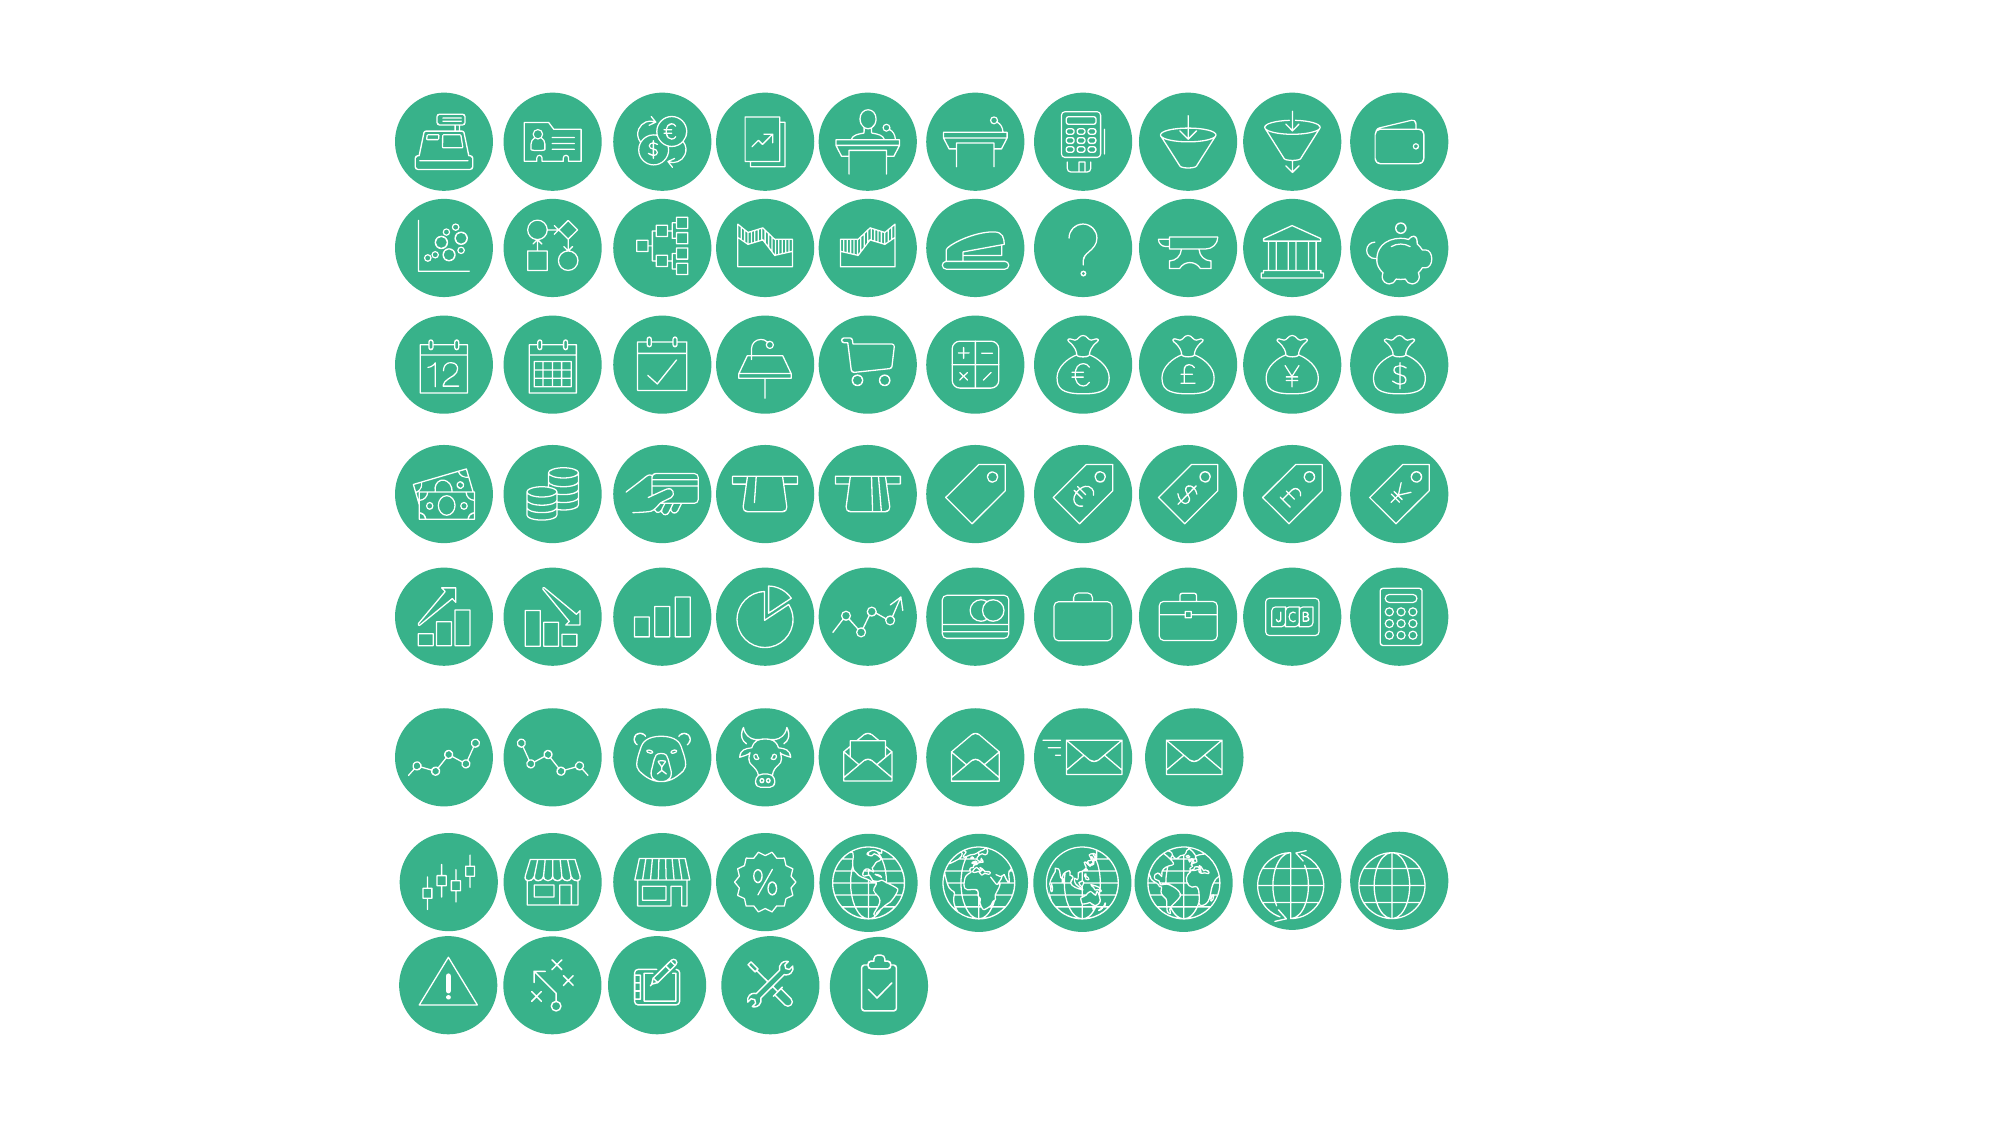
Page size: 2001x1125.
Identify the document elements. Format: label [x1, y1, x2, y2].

text_box [753, 868, 763, 884]
text_box [425, 501, 434, 510]
text_box [1034, 708, 1133, 807]
text_box [941, 231, 1010, 270]
text_box [1393, 354, 1406, 358]
text_box [1295, 849, 1307, 862]
text_box [969, 599, 1005, 622]
text_box [457, 246, 466, 255]
text_box [1138, 198, 1238, 298]
text_box [1374, 119, 1425, 165]
text_box [1060, 111, 1102, 159]
text_box [503, 936, 602, 1035]
text_box [759, 777, 765, 784]
text_box [1279, 487, 1302, 508]
text_box [926, 198, 1025, 298]
text_box [636, 336, 688, 392]
text_box [532, 128, 544, 140]
text_box [419, 957, 478, 1005]
text_box [1243, 444, 1342, 544]
text_box [1372, 334, 1427, 395]
text_box [1366, 235, 1433, 285]
text_box [670, 749, 678, 754]
text_box [926, 444, 1025, 544]
text_box [441, 134, 464, 149]
text_box [637, 115, 688, 168]
text_box [1302, 611, 1310, 622]
text_box [608, 936, 707, 1035]
text_box [399, 833, 498, 932]
text_box [951, 340, 974, 364]
text_box [1358, 852, 1426, 920]
text_box [633, 732, 647, 746]
text_box [751, 133, 774, 148]
text_box [503, 833, 602, 932]
text_box [1401, 374, 1407, 385]
text_box [942, 116, 1008, 168]
text_box [1165, 739, 1223, 776]
text_box [1094, 471, 1106, 483]
text_box [818, 708, 917, 807]
text_box [1076, 137, 1086, 145]
text_box [860, 954, 898, 1012]
text_box [633, 992, 642, 1000]
text_box [734, 851, 797, 913]
text_box [818, 315, 917, 414]
text_box [1260, 224, 1325, 279]
text_box [839, 223, 896, 268]
text_box [765, 777, 771, 784]
text_box [832, 846, 906, 920]
text_box [1084, 873, 1090, 881]
text_box [1134, 833, 1233, 932]
text_box [843, 732, 893, 782]
text_box [634, 857, 691, 907]
text_box [818, 567, 917, 666]
text_box [1177, 485, 1198, 505]
text_box [1243, 315, 1342, 414]
text_box [1264, 119, 1321, 174]
text_box [613, 315, 712, 414]
text_box [530, 137, 546, 152]
text_box [716, 198, 815, 298]
text_box [747, 960, 794, 1008]
text_box [562, 975, 574, 987]
text_box [1303, 471, 1316, 483]
text_box [395, 708, 493, 807]
text_box [1368, 463, 1430, 525]
text_box [442, 248, 456, 262]
text_box [395, 198, 493, 298]
text_box [533, 970, 562, 1012]
text_box [818, 198, 917, 298]
text_box [613, 198, 712, 298]
text_box [625, 472, 699, 516]
text_box [1390, 482, 1412, 504]
text_box [1243, 831, 1342, 930]
text_box [1157, 463, 1219, 525]
text_box [399, 936, 498, 1035]
text_box [613, 708, 712, 807]
text_box [716, 708, 815, 807]
text_box [1052, 463, 1114, 525]
text_box [1288, 611, 1296, 623]
text_box [1087, 137, 1097, 145]
text_box [1157, 236, 1219, 270]
text_box [395, 92, 493, 191]
text_box [633, 974, 642, 982]
text_box [716, 833, 815, 932]
text_box [434, 235, 449, 250]
text_box [753, 753, 760, 761]
text_box [613, 833, 712, 932]
text_box [1033, 833, 1132, 932]
text_box [1145, 708, 1244, 807]
text_box [633, 968, 681, 1006]
text_box [408, 738, 480, 777]
text_box [1265, 334, 1319, 395]
text_box [1410, 471, 1423, 483]
text_box [446, 973, 451, 994]
text_box [613, 444, 712, 544]
text_box [1243, 198, 1342, 298]
text_box [542, 587, 581, 626]
text_box [436, 863, 447, 898]
text_box [423, 254, 432, 262]
text_box [1138, 315, 1238, 414]
text_box [528, 339, 578, 394]
text_box [636, 735, 687, 783]
text_box [716, 567, 815, 666]
text_box [422, 876, 433, 911]
text_box [1183, 364, 1195, 373]
text_box [524, 858, 581, 906]
text_box [613, 92, 712, 191]
text_box [1350, 444, 1449, 544]
text_box [770, 753, 778, 761]
text_box [1274, 909, 1288, 923]
text_box [1053, 592, 1113, 642]
text_box [636, 216, 689, 276]
text_box [503, 444, 602, 544]
text_box [731, 475, 799, 513]
text_box [867, 982, 893, 999]
text_box [653, 958, 678, 983]
text_box [767, 881, 778, 896]
text_box [551, 959, 563, 971]
text_box [651, 977, 659, 985]
text_box [465, 854, 476, 889]
text_box [1034, 315, 1133, 414]
text_box [818, 444, 917, 544]
text_box [721, 936, 820, 1035]
text_box [1265, 597, 1320, 637]
text_box [1034, 198, 1133, 298]
text_box [526, 467, 580, 521]
text_box [503, 198, 602, 298]
text_box [976, 340, 1000, 364]
text_box [516, 738, 589, 777]
text_box [739, 726, 792, 788]
text_box [1379, 587, 1423, 647]
text_box [524, 609, 541, 647]
text_box [1159, 115, 1217, 169]
text_box [1393, 365, 1399, 376]
text_box [1350, 315, 1449, 414]
text_box [456, 481, 465, 489]
text_box [950, 732, 1000, 782]
text_box [1390, 243, 1411, 248]
text_box [926, 92, 1025, 191]
text_box [1243, 92, 1342, 191]
text_box [716, 444, 815, 544]
text_box [450, 868, 462, 903]
text_box [503, 567, 602, 666]
text_box [1138, 444, 1238, 544]
text_box [394, 567, 493, 666]
text_box [1395, 222, 1407, 235]
text_box [1412, 143, 1420, 150]
text_box [412, 468, 476, 520]
text_box [1138, 567, 1238, 666]
text_box [941, 594, 1010, 640]
text_box [738, 338, 792, 399]
text_box [1065, 739, 1123, 776]
text_box [716, 92, 815, 191]
text_box [503, 315, 602, 414]
text_box [394, 315, 493, 414]
text_box [641, 885, 667, 901]
text_box [926, 315, 1025, 414]
text_box [945, 463, 1006, 525]
text_box [1285, 110, 1300, 132]
text_box [1161, 334, 1215, 395]
text_box [454, 231, 468, 246]
text_box [543, 621, 560, 647]
text_box [926, 708, 1025, 807]
text_box [1080, 270, 1087, 277]
text_box [1350, 567, 1449, 666]
text_box [874, 873, 883, 878]
text_box [1045, 846, 1119, 920]
text_box [437, 495, 456, 516]
text_box [1147, 846, 1221, 920]
text_box [451, 223, 460, 231]
text_box [1275, 611, 1282, 623]
text_box [1034, 444, 1133, 544]
text_box [633, 616, 650, 638]
text_box [736, 585, 794, 649]
text_box [1068, 223, 1098, 266]
text_box [647, 140, 659, 160]
text_box [678, 732, 691, 746]
text_box [716, 315, 815, 414]
text_box [395, 444, 493, 544]
text_box [1350, 92, 1449, 191]
text_box [1056, 334, 1110, 395]
text_box [503, 92, 602, 191]
text_box [1256, 852, 1325, 920]
text_box [1034, 92, 1133, 191]
text_box [832, 596, 904, 638]
text_box [942, 846, 1016, 920]
text_box [1350, 198, 1449, 298]
text_box [819, 833, 918, 932]
text_box [929, 833, 1029, 932]
text_box [426, 134, 440, 141]
text_box [531, 991, 542, 1003]
text_box [972, 866, 991, 876]
text_box [737, 223, 794, 268]
text_box [656, 760, 667, 775]
text_box [613, 567, 712, 666]
text_box [1065, 137, 1075, 145]
text_box [1199, 471, 1211, 483]
text_box [646, 749, 654, 754]
text_box [829, 936, 929, 1036]
text_box [1271, 606, 1314, 628]
text_box [663, 123, 677, 140]
text_box [533, 360, 572, 388]
text_box [414, 113, 474, 171]
text_box [1138, 92, 1238, 191]
text_box [834, 475, 902, 513]
text_box [840, 337, 895, 387]
text_box [527, 219, 579, 272]
text_box [1158, 592, 1218, 642]
text_box [1243, 567, 1342, 666]
text_box [744, 116, 786, 168]
text_box [1073, 485, 1095, 507]
text_box [1350, 831, 1449, 930]
text_box [647, 359, 678, 385]
text_box [503, 708, 602, 807]
text_box [523, 121, 582, 162]
text_box [818, 92, 917, 191]
text_box [417, 219, 471, 272]
text_box [654, 605, 671, 638]
text_box [431, 250, 440, 259]
text_box [1261, 463, 1323, 525]
text_box [926, 567, 1025, 666]
text_box [1034, 567, 1133, 666]
